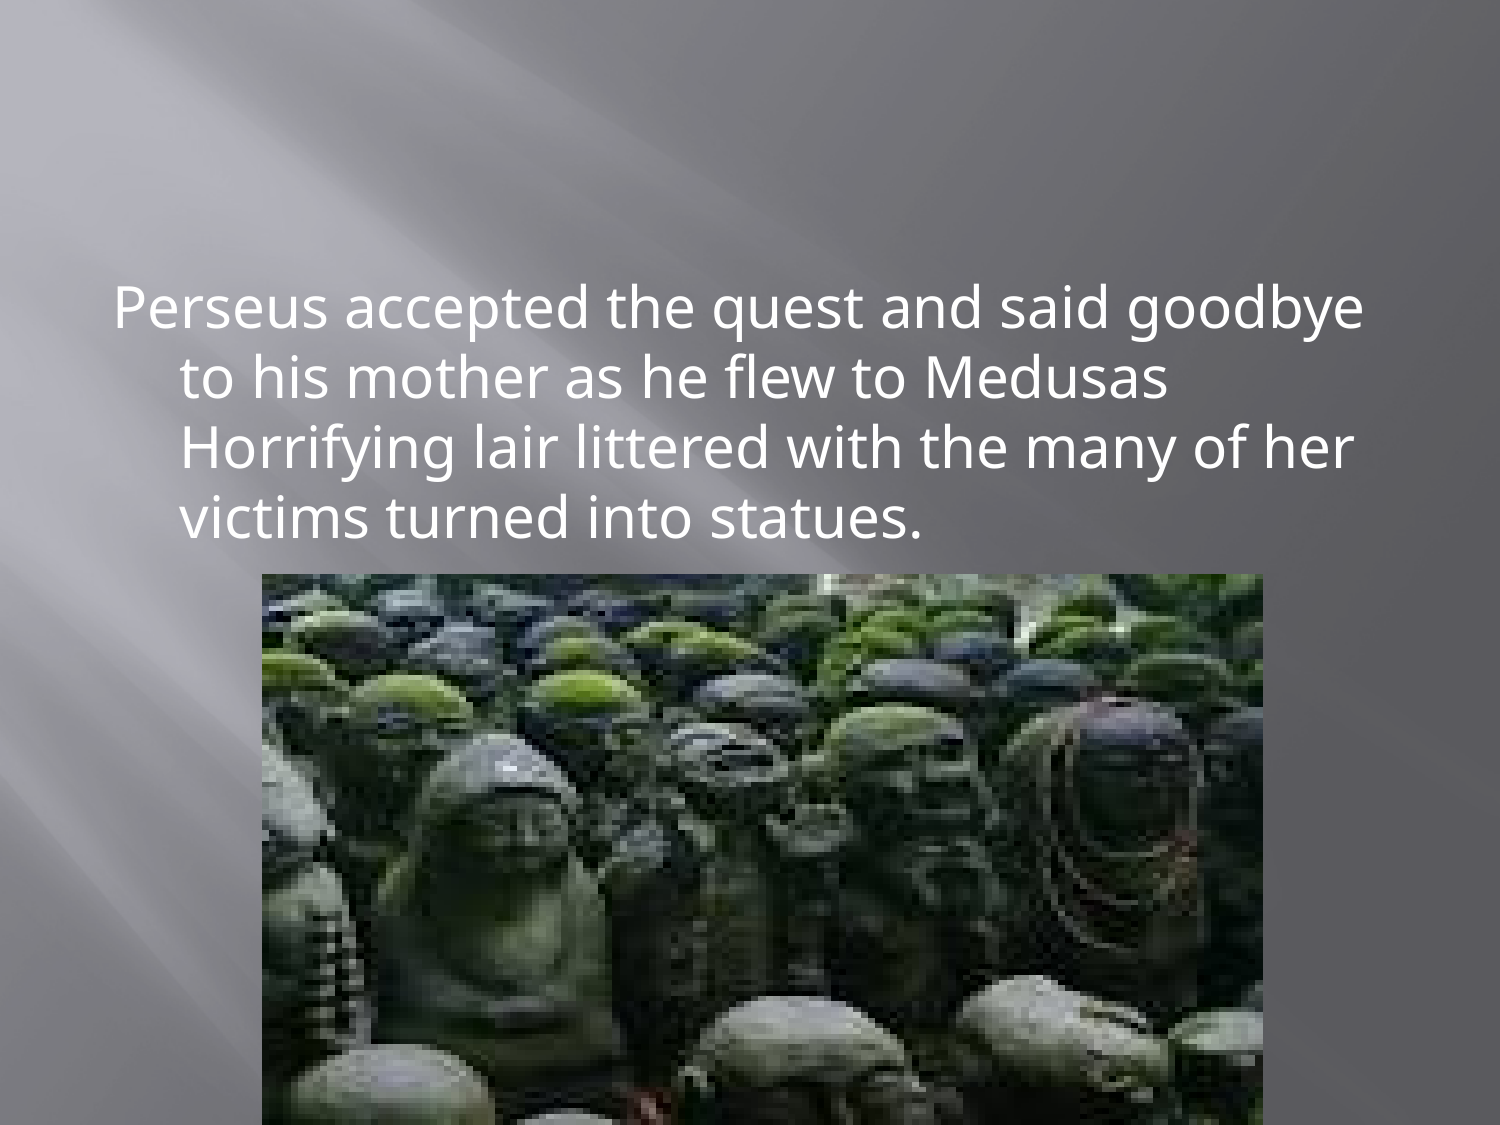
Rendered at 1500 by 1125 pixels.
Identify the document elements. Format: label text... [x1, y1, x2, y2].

picture [262, 574, 1263, 1125]
list Perseus accepted the quest and said goodbye to his mother as he flew to Medusas Horrifying lair littered with the many of her victims turned into statues. [75, 262, 1425, 1035]
